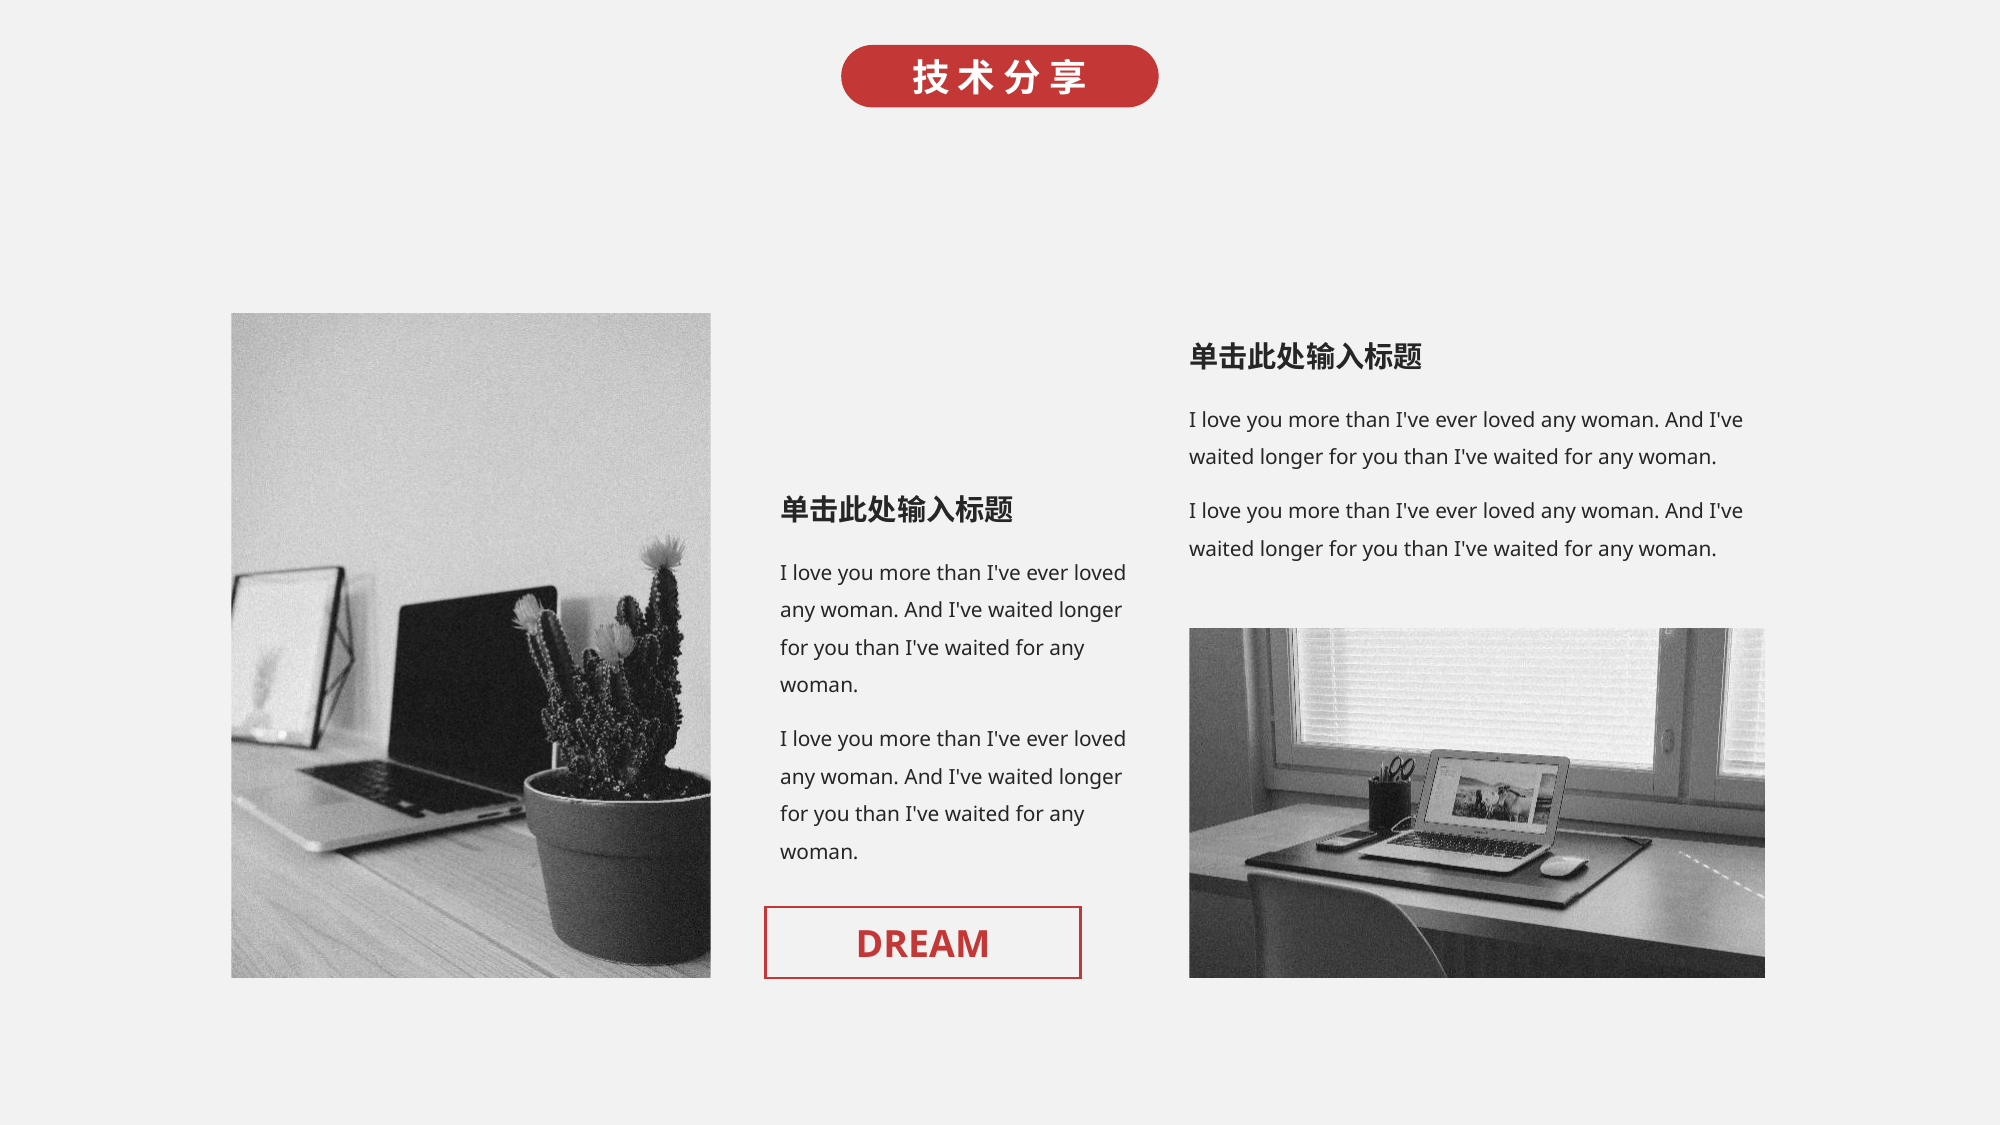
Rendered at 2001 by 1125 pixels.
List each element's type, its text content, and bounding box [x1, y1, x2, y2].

text_box [230, 312, 712, 979]
text_box [1188, 628, 1766, 979]
text_box 单击此处输入标题 [765, 484, 1075, 534]
text_box 技 术 分 享 [840, 43, 1160, 109]
text_box I love you more than I've ever loved any woman. And I've waited longer for you than I've waited for any woman. I love you more than I've ever loved any woman. And I've waited longer for you than I've waited for any woman. [765, 539, 1150, 871]
text_box 单击此处输入标题 [1174, 331, 1484, 381]
text_box DREAM [764, 906, 1082, 979]
text_box I love you more than I've ever loved any woman. And I've waited longer for you than I've waited for any woman. I love you more than I've ever loved any woman. And I've waited longer for you than I've waited for any woman. [1174, 386, 1765, 568]
